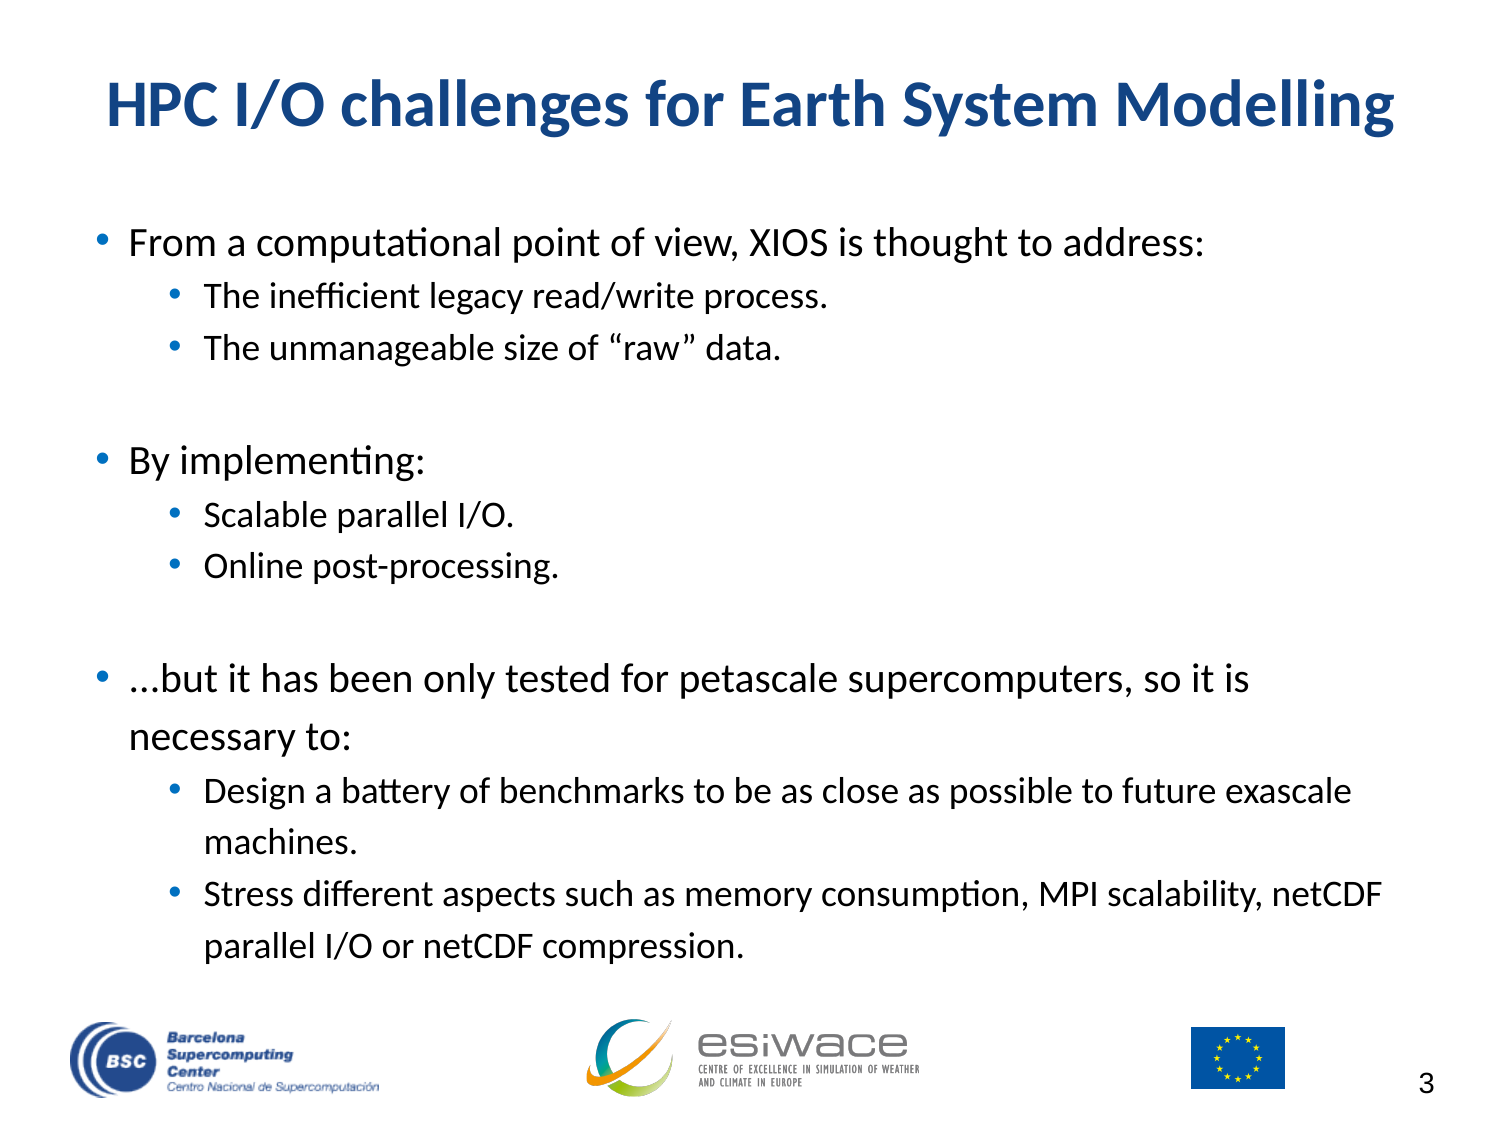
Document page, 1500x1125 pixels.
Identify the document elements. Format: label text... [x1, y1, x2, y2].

title HPC I/O challenges for Earth System Modelling [76, 35, 1427, 174]
picture [1190, 1027, 1285, 1090]
picture [580, 1017, 920, 1099]
list From a computational point of view, XIOS is thought to address: The inefficient legacy read/write process. The unmanageable size of “raw” data. By implementing: Scalable parallel I/O. Online post-processing. ...but it has been only tested for petascale supercomputers, so it is necessary to: Design a battery of benchmarks to be as close as possible to future exascale machines. Stress different aspects such as memory consumption, MPI scalability, netCDF parallel I/O or netCDF compression. [76, 199, 1427, 993]
picture [70, 1022, 379, 1098]
slide_number ‹#› [1403, 1038, 1494, 1125]
